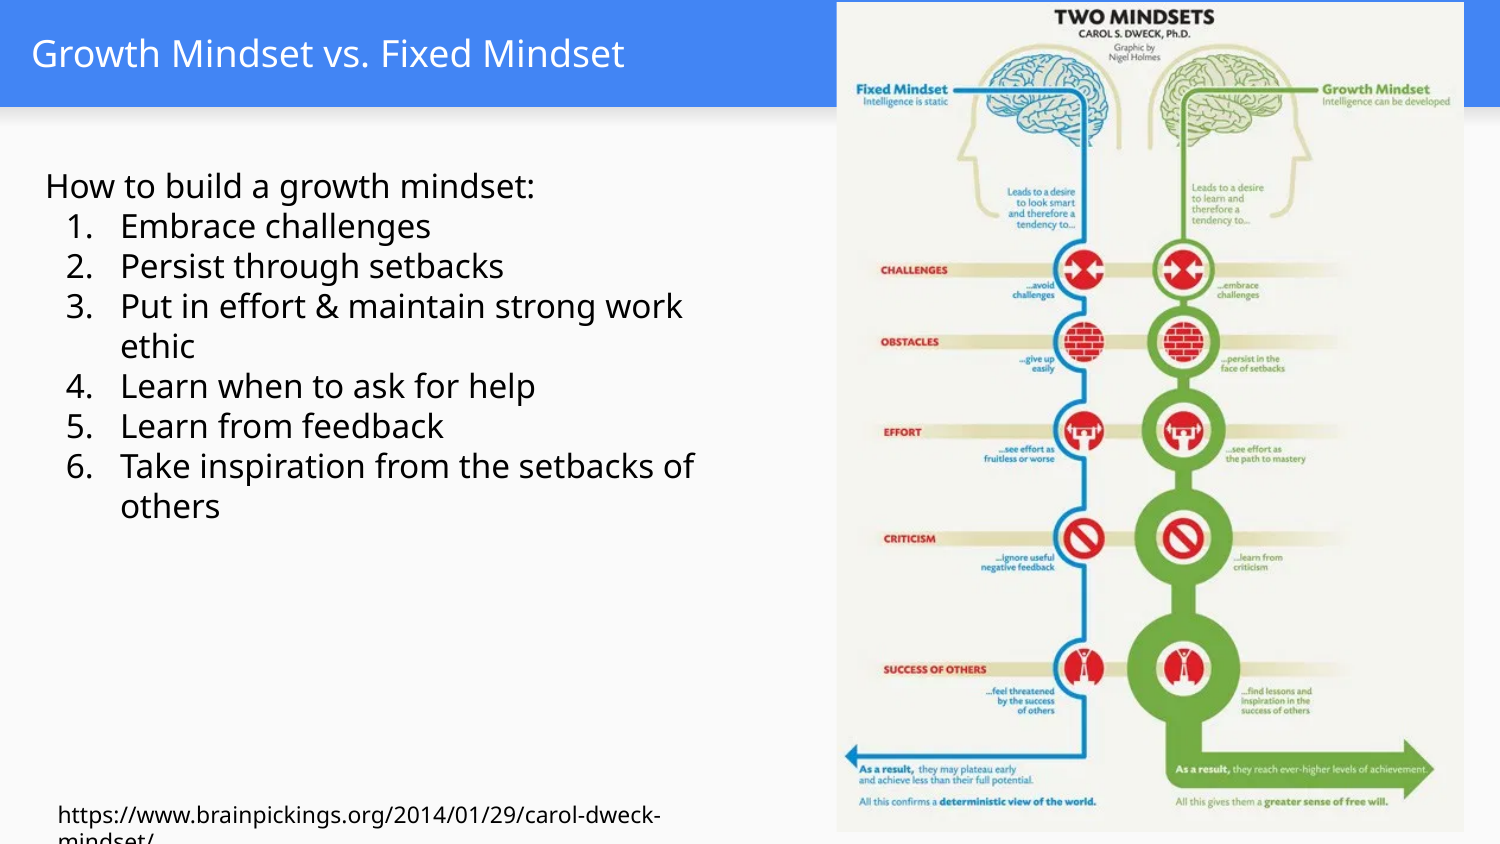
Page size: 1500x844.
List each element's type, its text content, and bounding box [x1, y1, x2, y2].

text_box How to build a growth mindset: Embrace challenges Persist through setbacks Put in effort & maintain strong work ethic Learn when to ask for help Learn from feedback Take inspiration from the setbacks of others [30, 150, 711, 540]
text_box https://www.brainpickings.org/2014/01/29/carol-dweck-mindset/ [42, 785, 766, 844]
title Growth Mindset vs. Fixed Mindset [16, 2, 835, 102]
picture [836, 2, 1465, 832]
